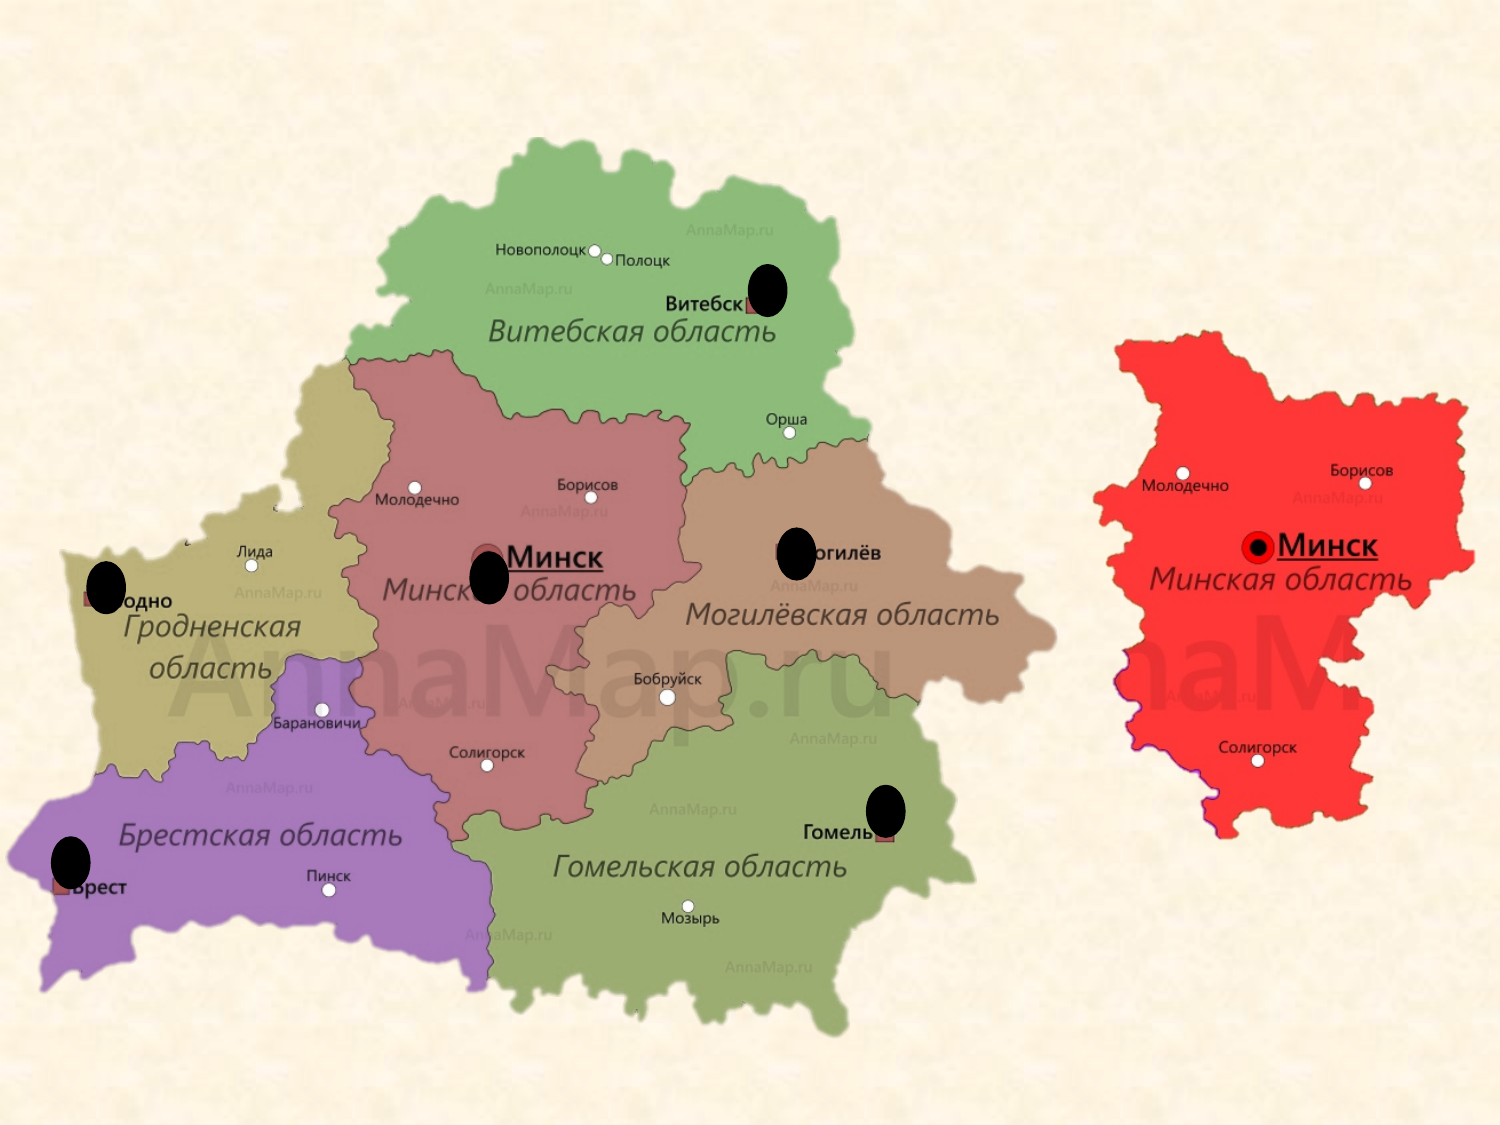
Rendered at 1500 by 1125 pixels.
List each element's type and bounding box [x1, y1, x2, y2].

picture [0, 136, 1058, 1039]
picture [1072, 314, 1496, 861]
